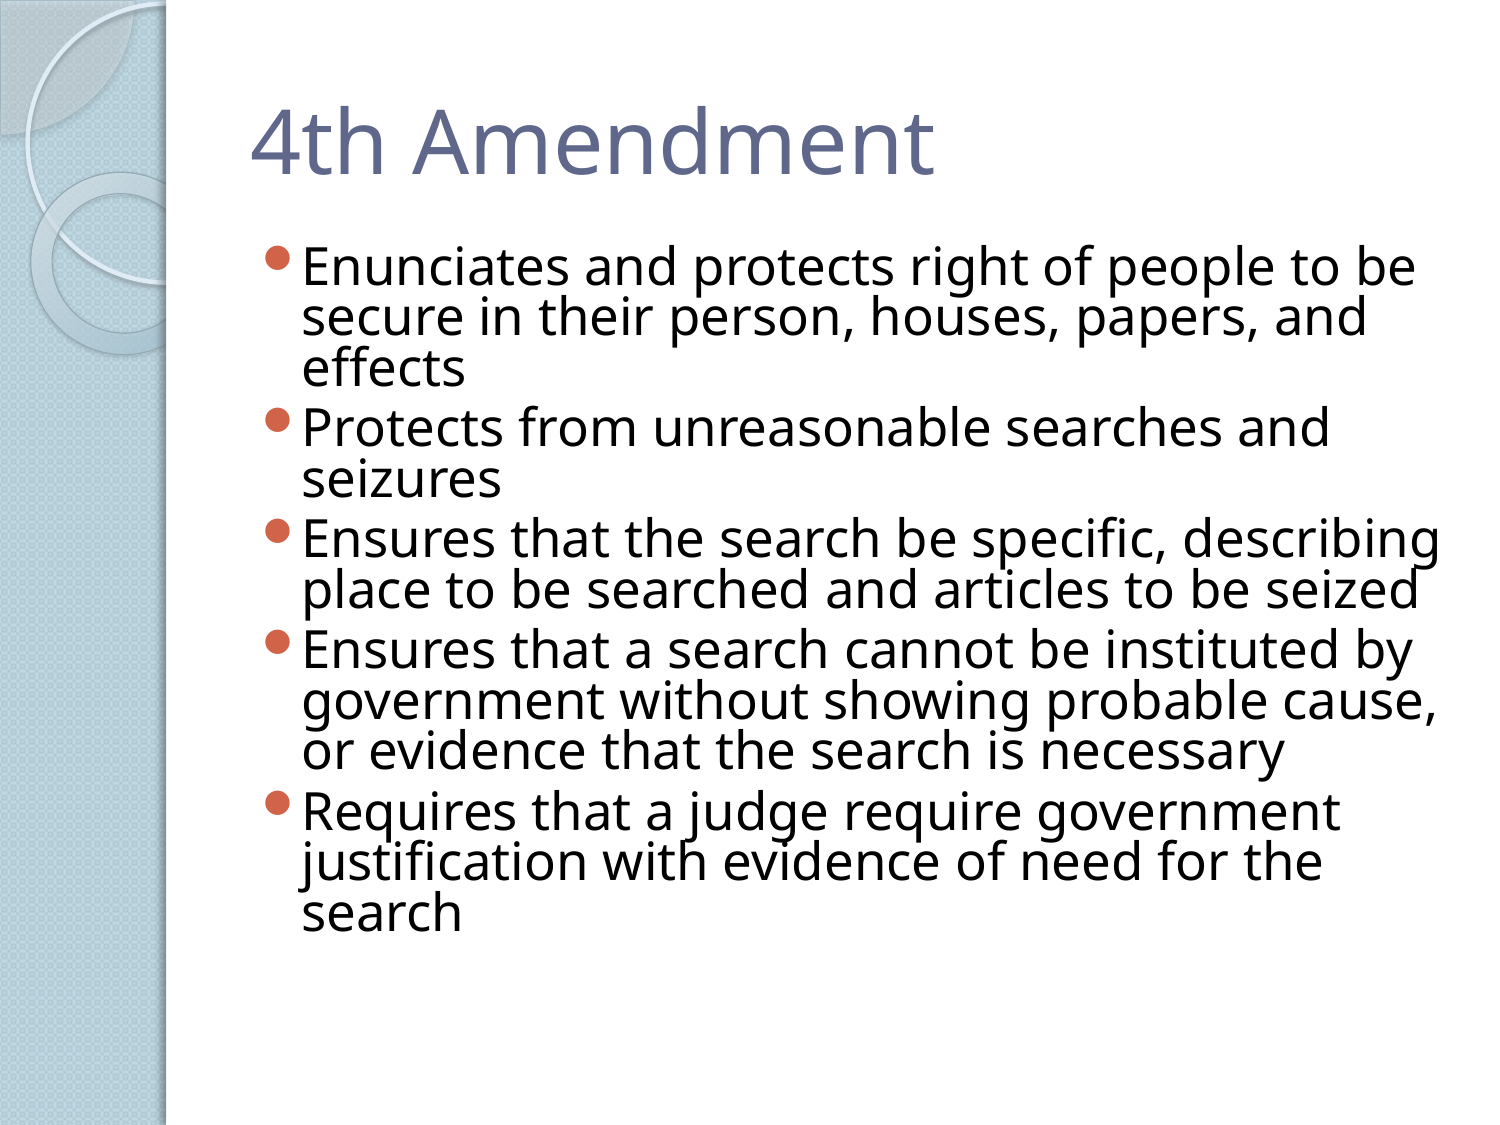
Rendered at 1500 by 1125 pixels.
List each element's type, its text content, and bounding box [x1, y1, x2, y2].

list Enunciates and protects right of people to be secure in their person, houses, papers, and effects Protects from unreasonable searches and seizures Ensures that the search be specific, describing place to be searched and articles to be seized Ensures that a search cannot be instituted by government without showing probable cause, or evidence that the search is necessary Requires that a judge require government justification with evidence of need for the search [235, 237, 1466, 1025]
title 4th Amendment [235, 45, 1466, 233]
